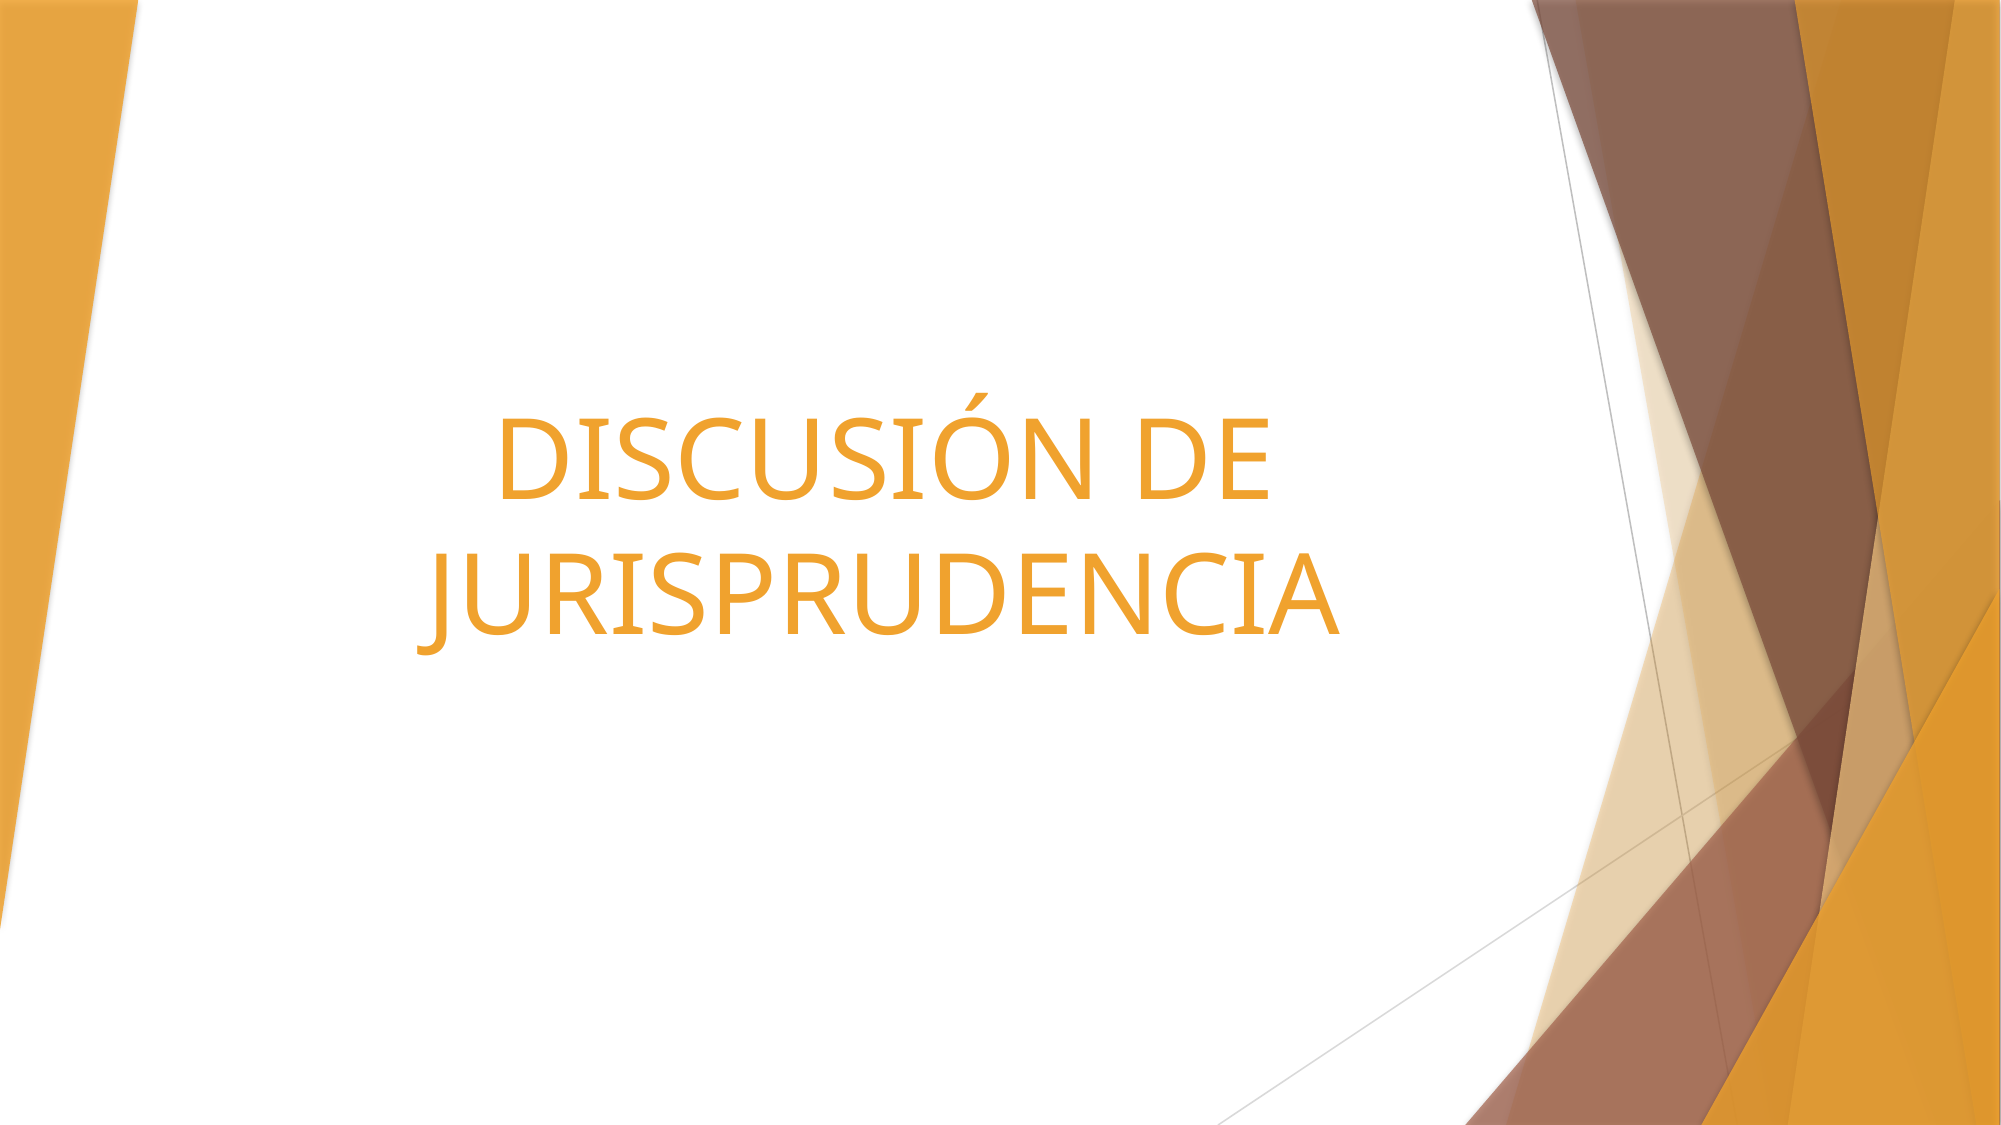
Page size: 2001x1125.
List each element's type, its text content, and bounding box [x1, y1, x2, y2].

title DISCUSIÓN DE JURISPRUDENCIA [247, 394, 1522, 665]
